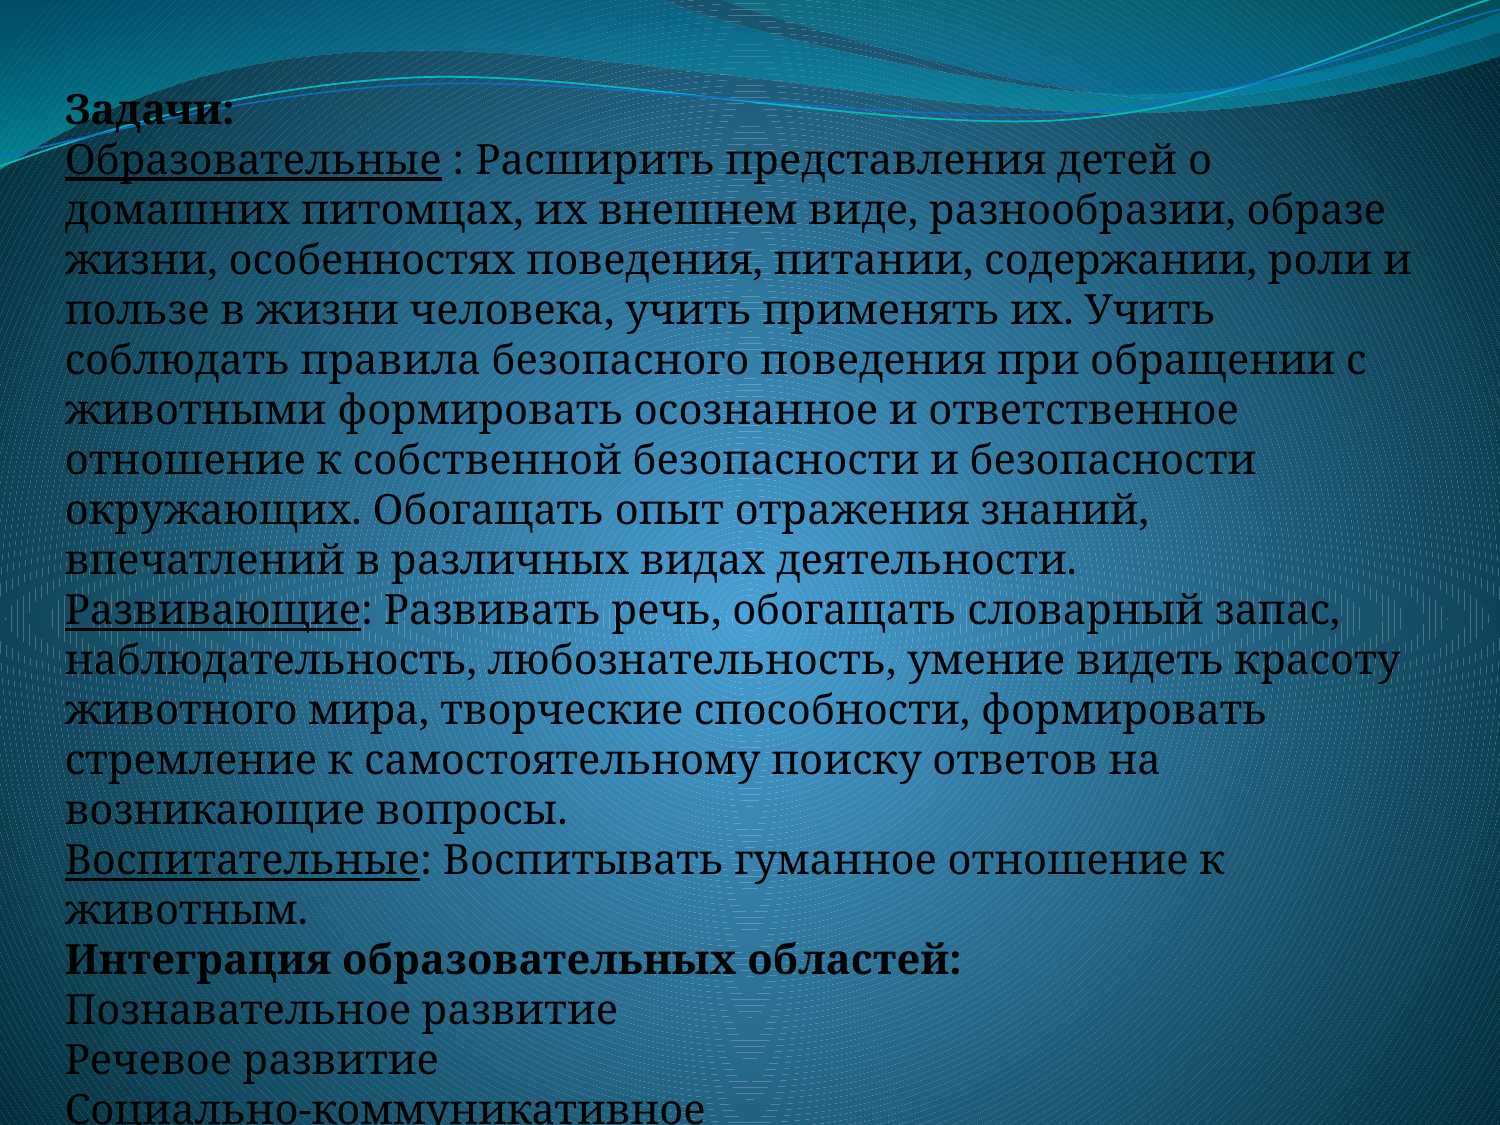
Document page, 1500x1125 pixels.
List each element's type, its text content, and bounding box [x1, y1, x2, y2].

text_box Задачи: Образовательные : Расширить представления детей о домашних питомцах, их внешнем виде, разнообразии, образе жизни, особенностях поведения, питании, содержании, роли и пользе в жизни человека, учить применять их. Учить соблюдать правила безопасного поведения при обращении с животными формировать осознанное и ответственное отношение к собственной безопасности и безопасности окружающих. Обогащать опыт отражения знаний, впечатлений в различных видах деятельности. Развивающие: Развивать речь, обогащать словарный запас, наблюдательность, любознательность, умение видеть красоту животного мира, творческие способности, формировать стремление к самостоятельному поиску ответов на возникающие вопросы. Воспитательные: Воспитывать гуманное отношение к животным. Интеграция образовательных областей: Познавательное развитие Речевое развитие Социально-коммуникативное Художественно-эстетическое Физическое [50, 75, 1450, 1125]
